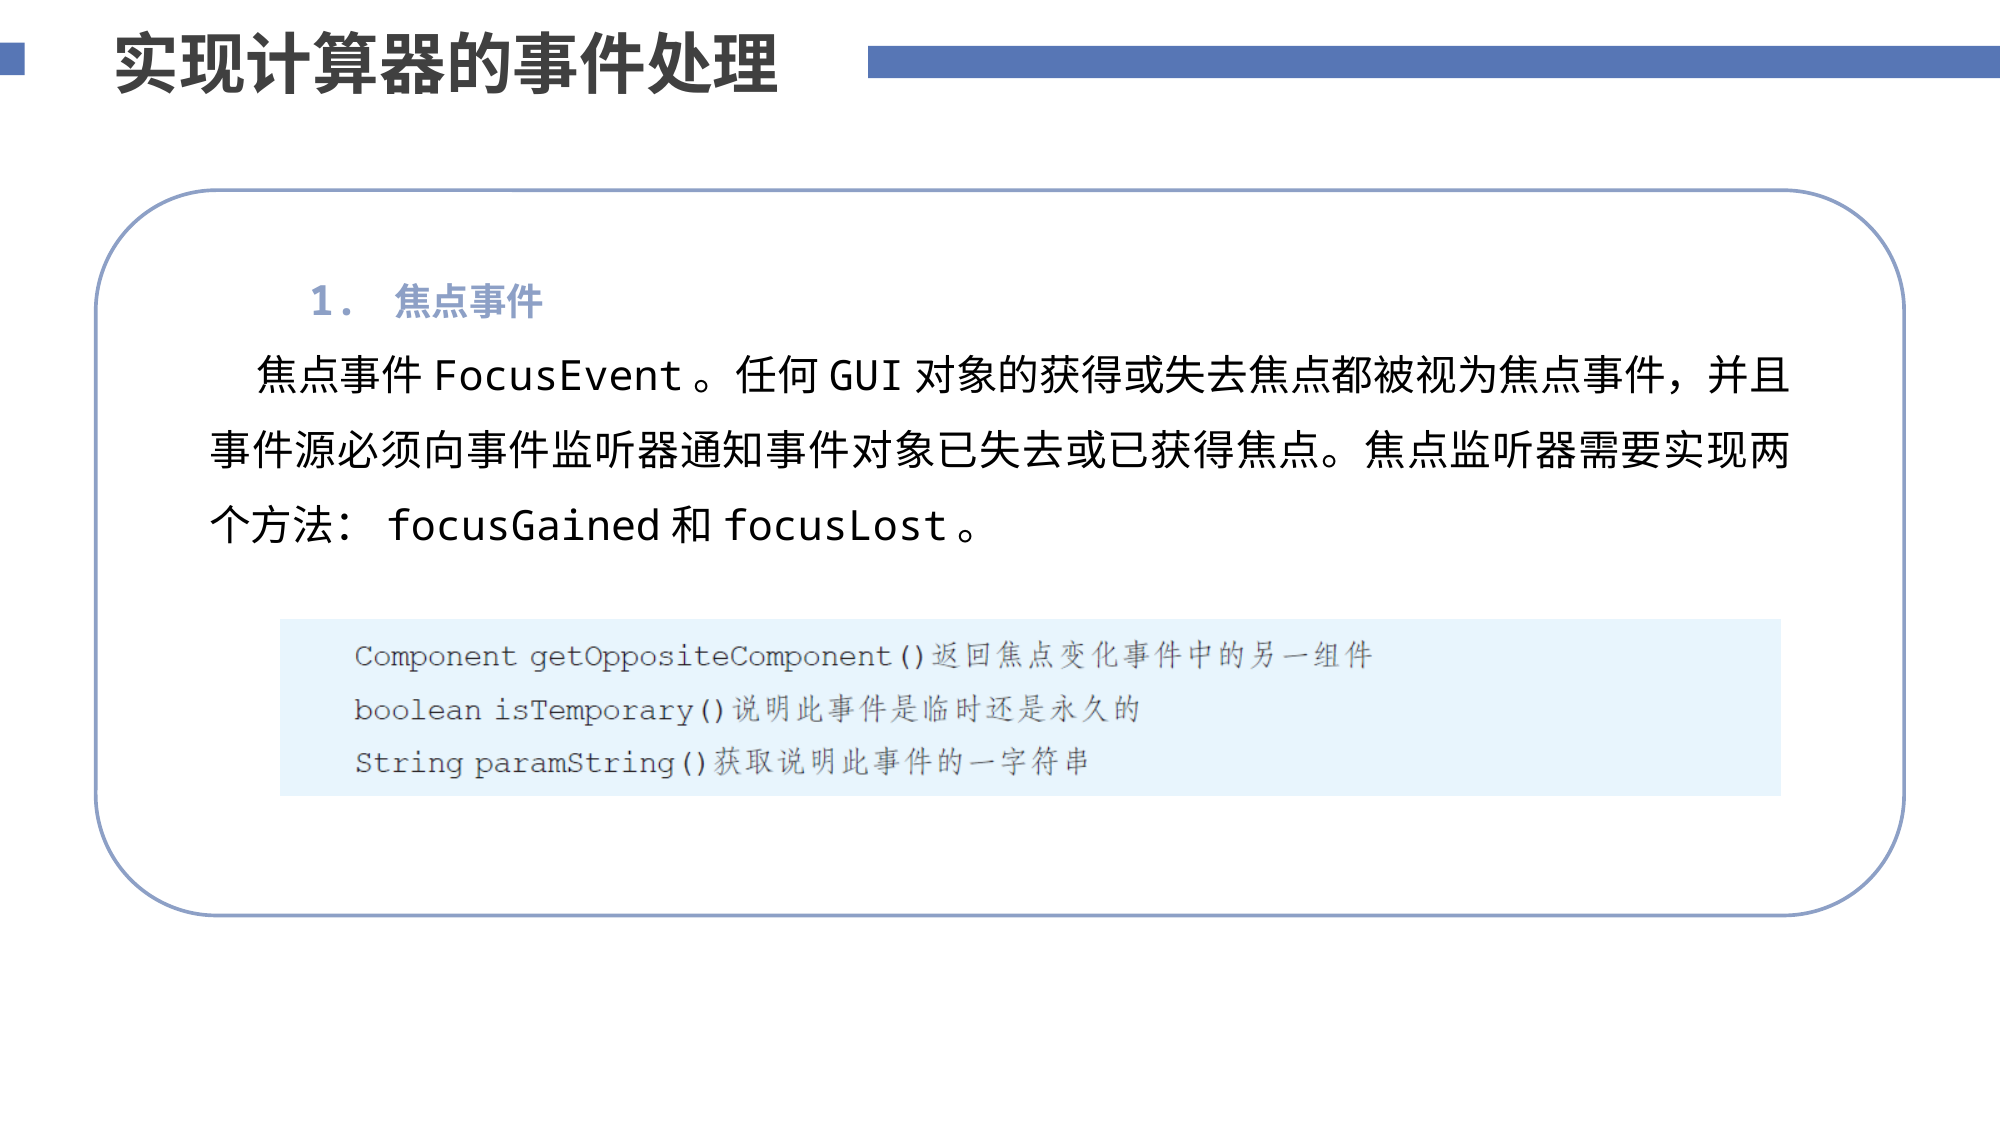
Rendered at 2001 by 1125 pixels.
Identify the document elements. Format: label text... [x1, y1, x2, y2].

text_box 1. 焦点事件 焦点事件FocusEvent。任何GUI对象的获得或失去焦点都被视为焦点事件，并且事件源必须向事件监听器通知事件对象已失去或已获得焦点。焦点监听器需要实现两个方法：focusGained和focusLost。 [194, 241, 1806, 557]
text_box 实现计算器的事件处理 [112, 21, 781, 102]
picture [280, 619, 1781, 796]
text_box [0, 41, 26, 76]
text_box [867, 45, 2000, 79]
text_box [94, 189, 1906, 917]
